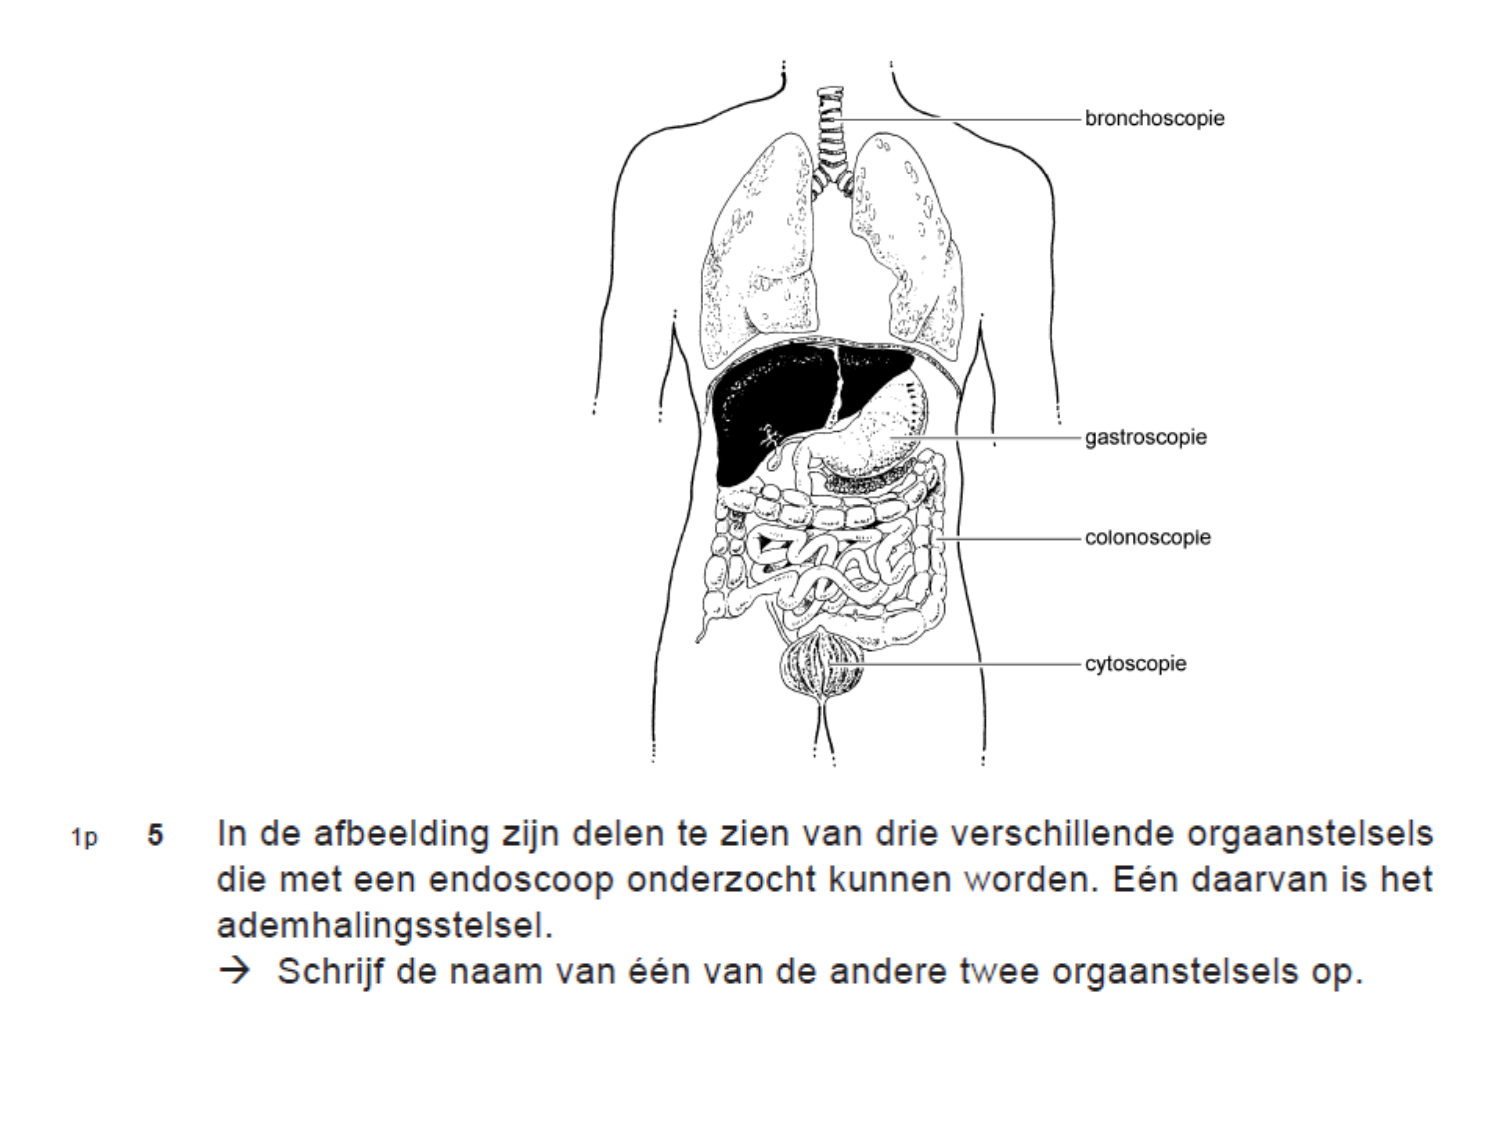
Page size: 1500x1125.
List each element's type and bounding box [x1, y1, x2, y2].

picture [52, 798, 1457, 1009]
picture [584, 41, 1251, 788]
